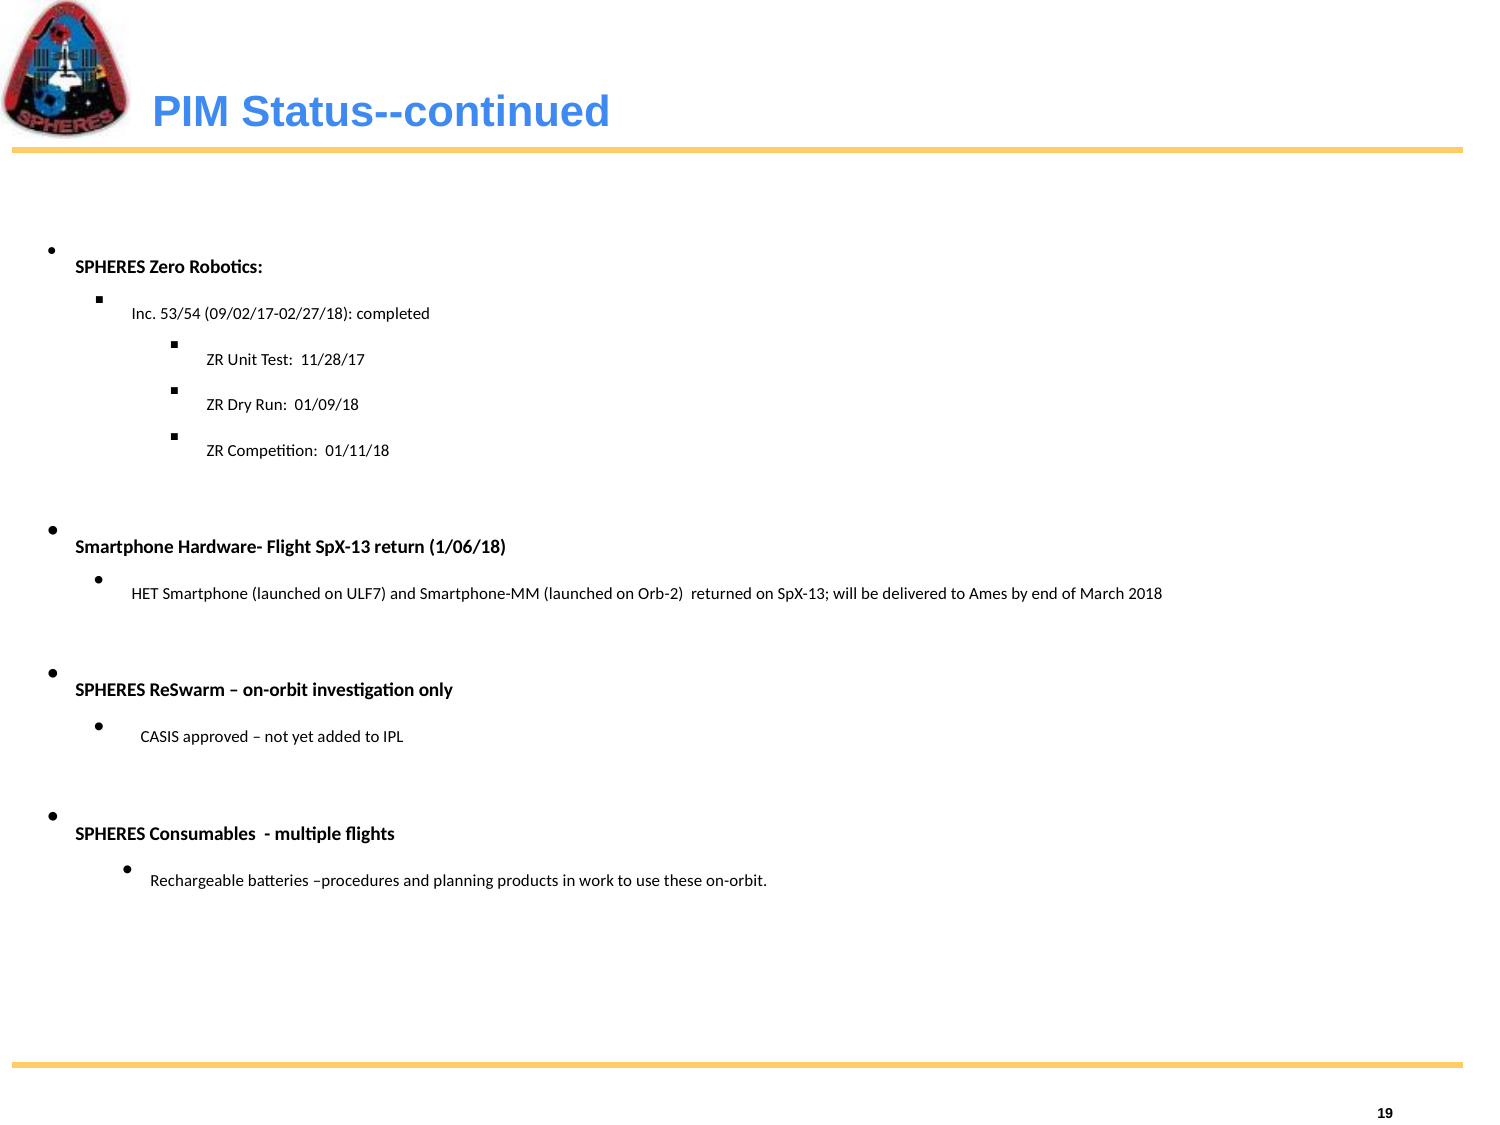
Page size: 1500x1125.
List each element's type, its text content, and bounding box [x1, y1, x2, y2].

text_box PIM Status--continued [137, 24, 1450, 138]
text_box SPHERES Zero Robotics: Inc. 53/54 (09/02/17-02/27/18): completed ZR Unit Test: 11/28/17 ZR Dry Run: 01/09/18 ZR Competition: 01/11/18 Smartphone Hardware- Flight SpX-13 return (1/06/18) HET Smartphone (launched on ULF7) and Smartphone-MM (launched on Orb-2) returned on SpX-13; will be delivered to Ames by end of March 2018 SPHERES ReSwarm – on-orbit investigation only CASIS approved – not yet added to IPL SPHERES Consumables - multiple flights Rechargeable batteries –procedures and planning products in work to use these on-orbit. [0, 81, 1482, 944]
picture [0, 0, 131, 81]
